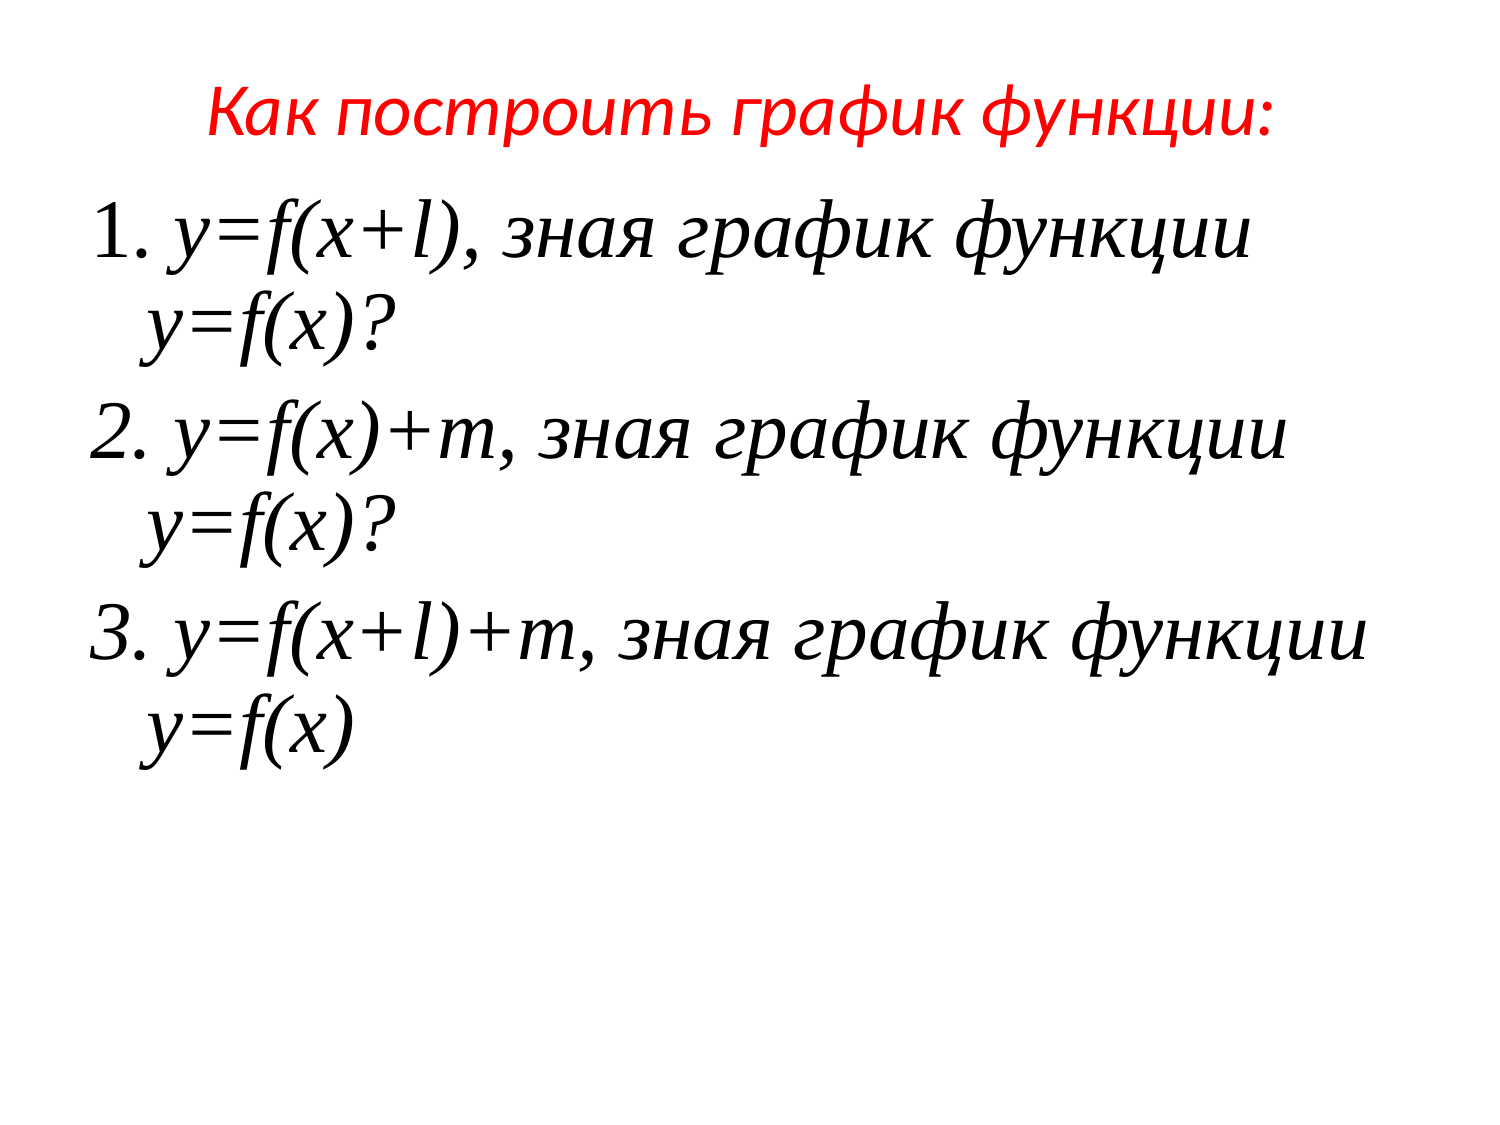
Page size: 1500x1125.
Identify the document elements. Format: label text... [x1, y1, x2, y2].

list 1. у=f(x+l), зная график функции у=f(x)? 2. у=f(x)+m, зная график функции у=f(x)? 3. у=f(x+l)+m, зная график функции у=f(x) [75, 175, 1425, 1005]
title Как построить график функции: [75, 45, 1425, 175]
